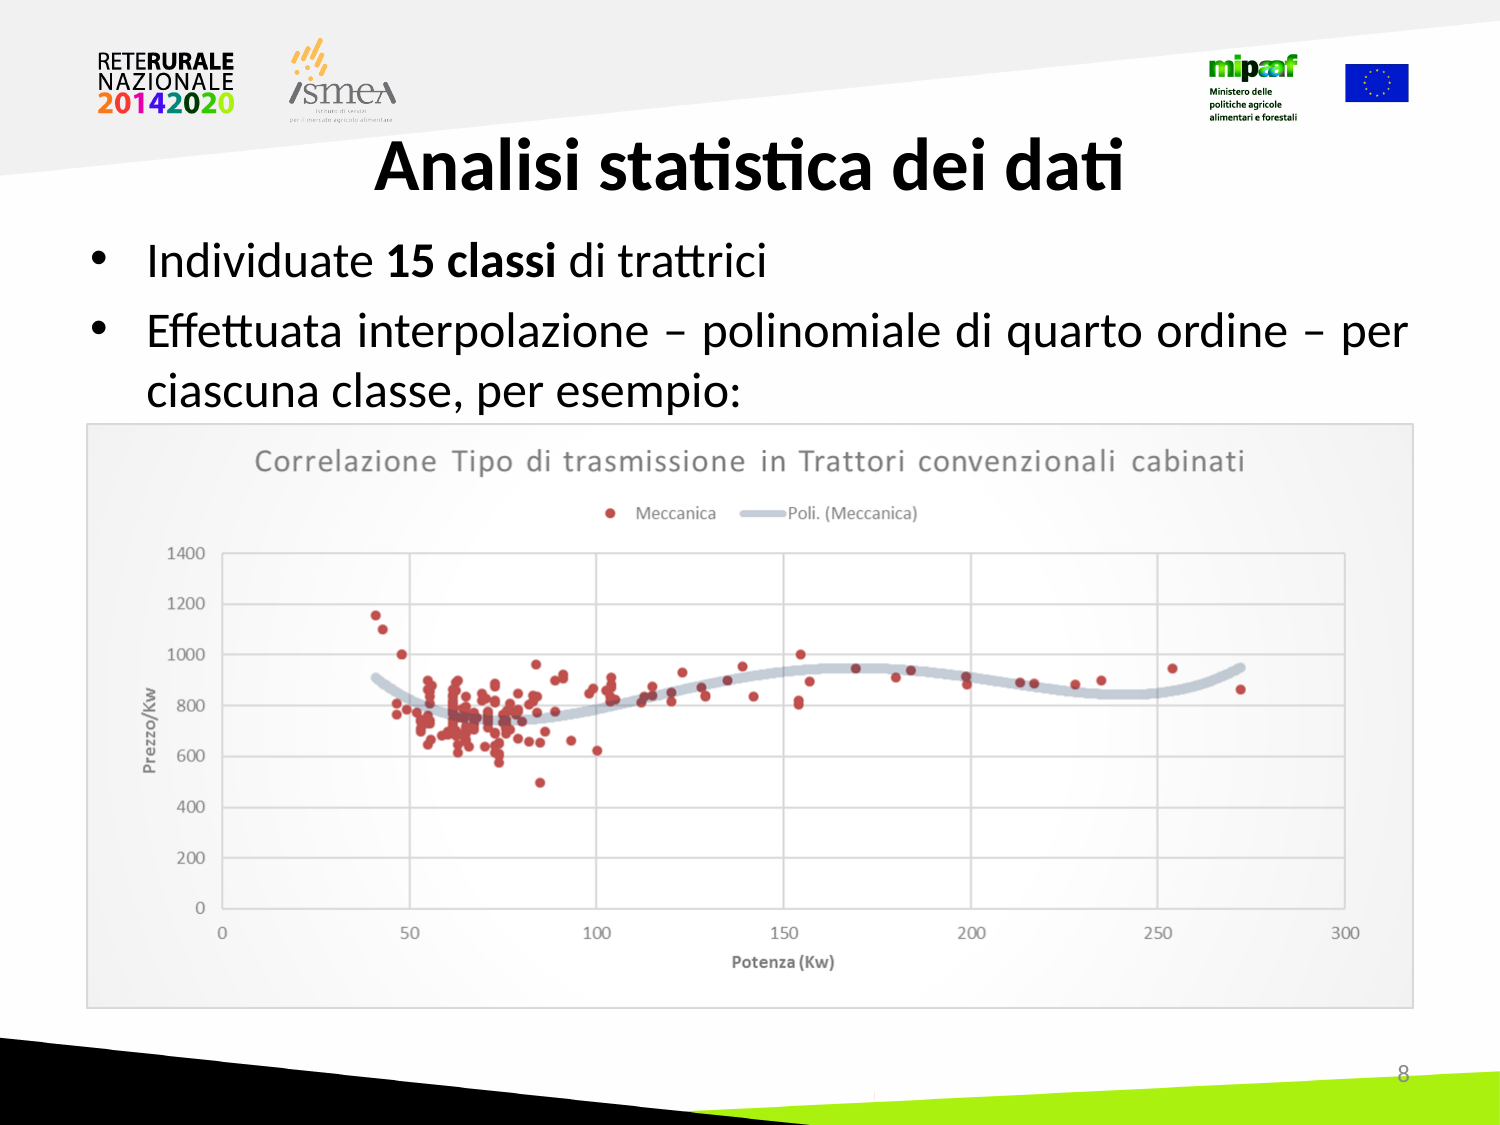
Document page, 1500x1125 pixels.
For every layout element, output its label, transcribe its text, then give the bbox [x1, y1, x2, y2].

list Individuate 15 classi di trattrici Effettuata interpolazione – polinomiale di quarto ordine – per ciascuna classe, per esempio: [75, 219, 1425, 1005]
slide_number 8 [1074, 1042, 1425, 1103]
title Analisi statistica dei dati [75, 101, 1425, 219]
picture [0, 0, 1500, 1125]
